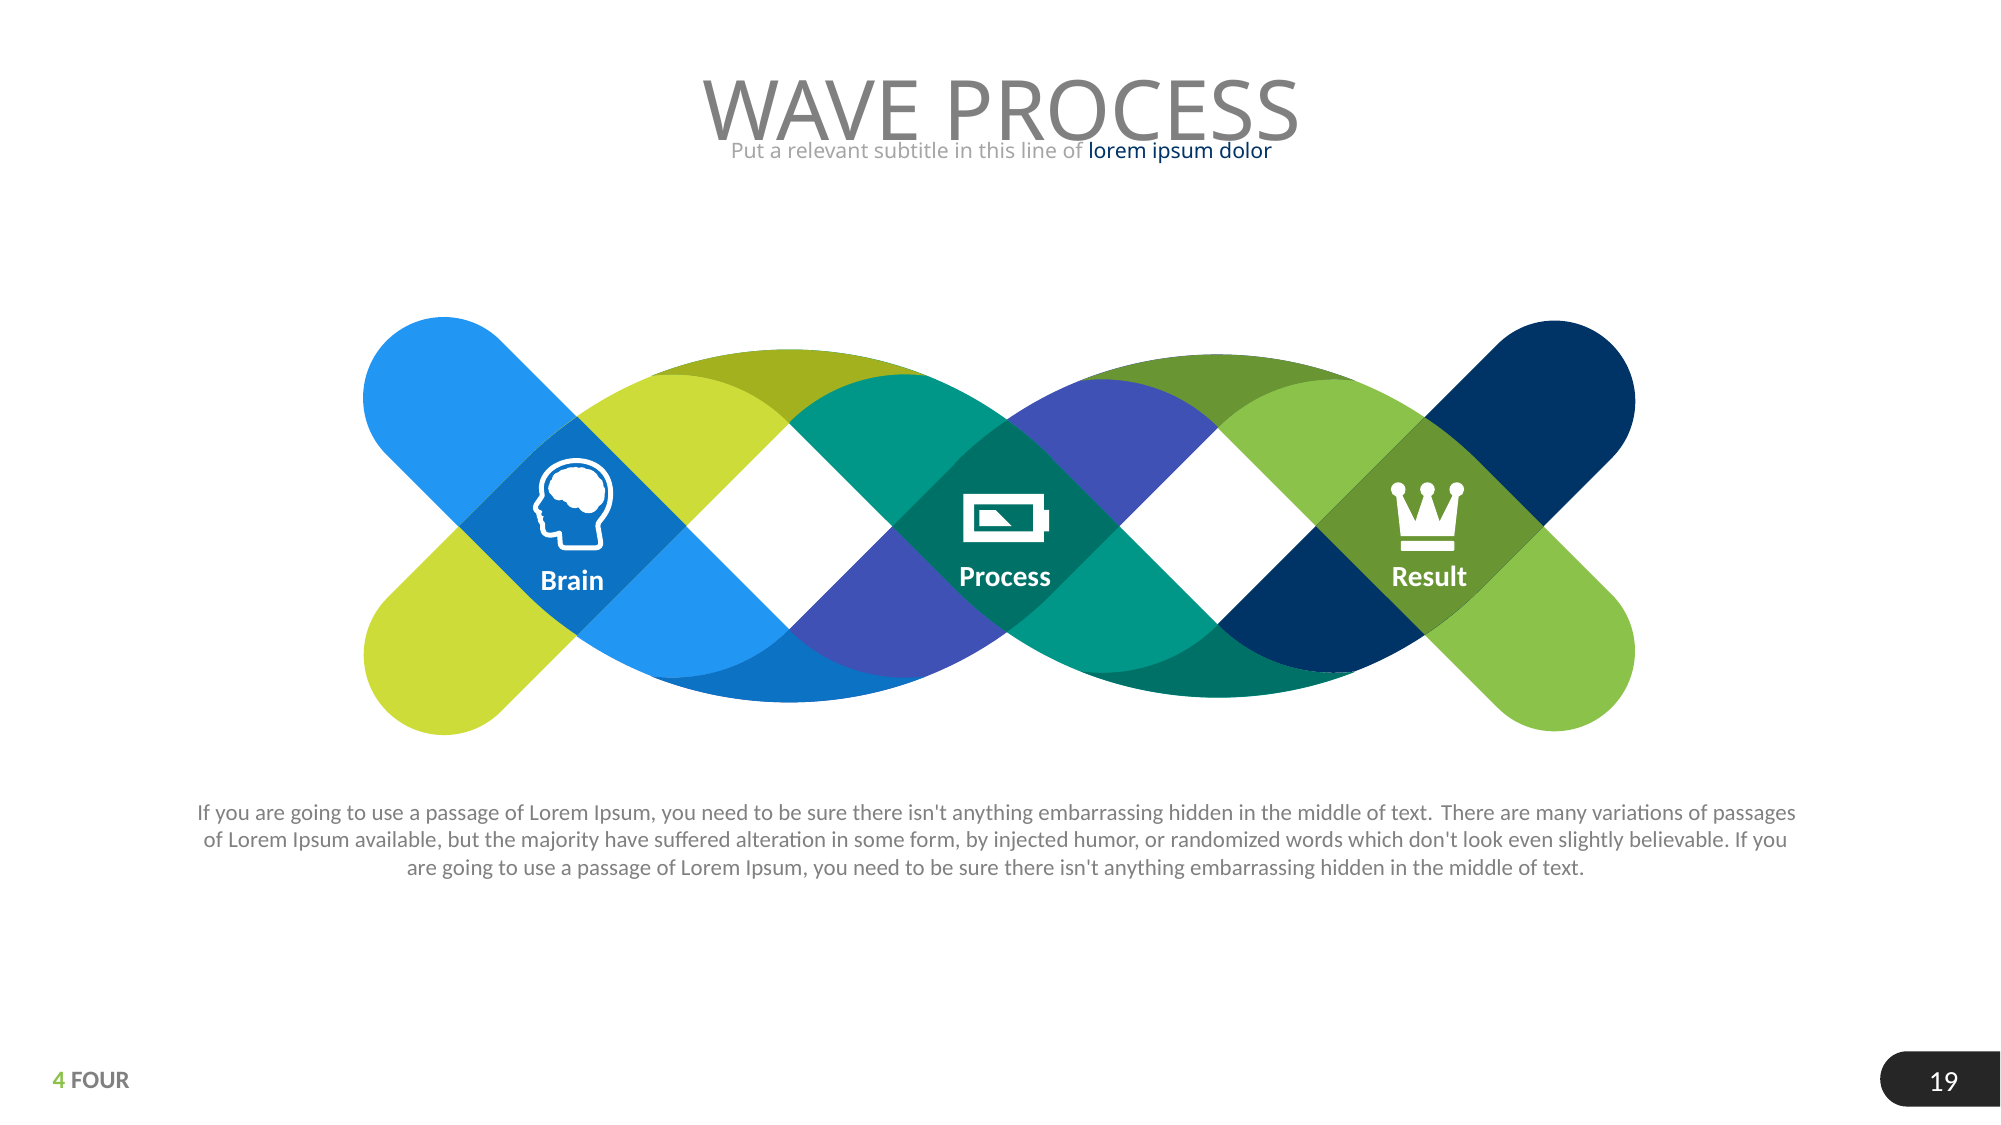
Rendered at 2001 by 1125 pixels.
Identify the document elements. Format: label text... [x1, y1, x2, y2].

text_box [532, 458, 614, 551]
text_box WAVE PROCESS [663, 0, 1340, 165]
text_box 19 [1867, 1055, 2000, 1105]
text_box If you are going to use a passage of Lorem Ipsum, you need to be sure there isn't anything embarrassing hidden in the middle of text. There are many variations of passages of Lorem Ipsum available, but the majority have suffered alteration in some form, by injected humor, or randomized words which don't look even slightly believable. If you are going to use a passage of Lorem Ipsum, you need to be sure there isn't anything embarrassing hidden in the middle of text. [171, 789, 1832, 886]
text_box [1390, 482, 1465, 551]
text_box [315, 170, 1682, 878]
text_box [963, 493, 1050, 543]
text_box Put a relevant subtitle in this line of lorem ipsum dolor [713, 118, 1290, 170]
